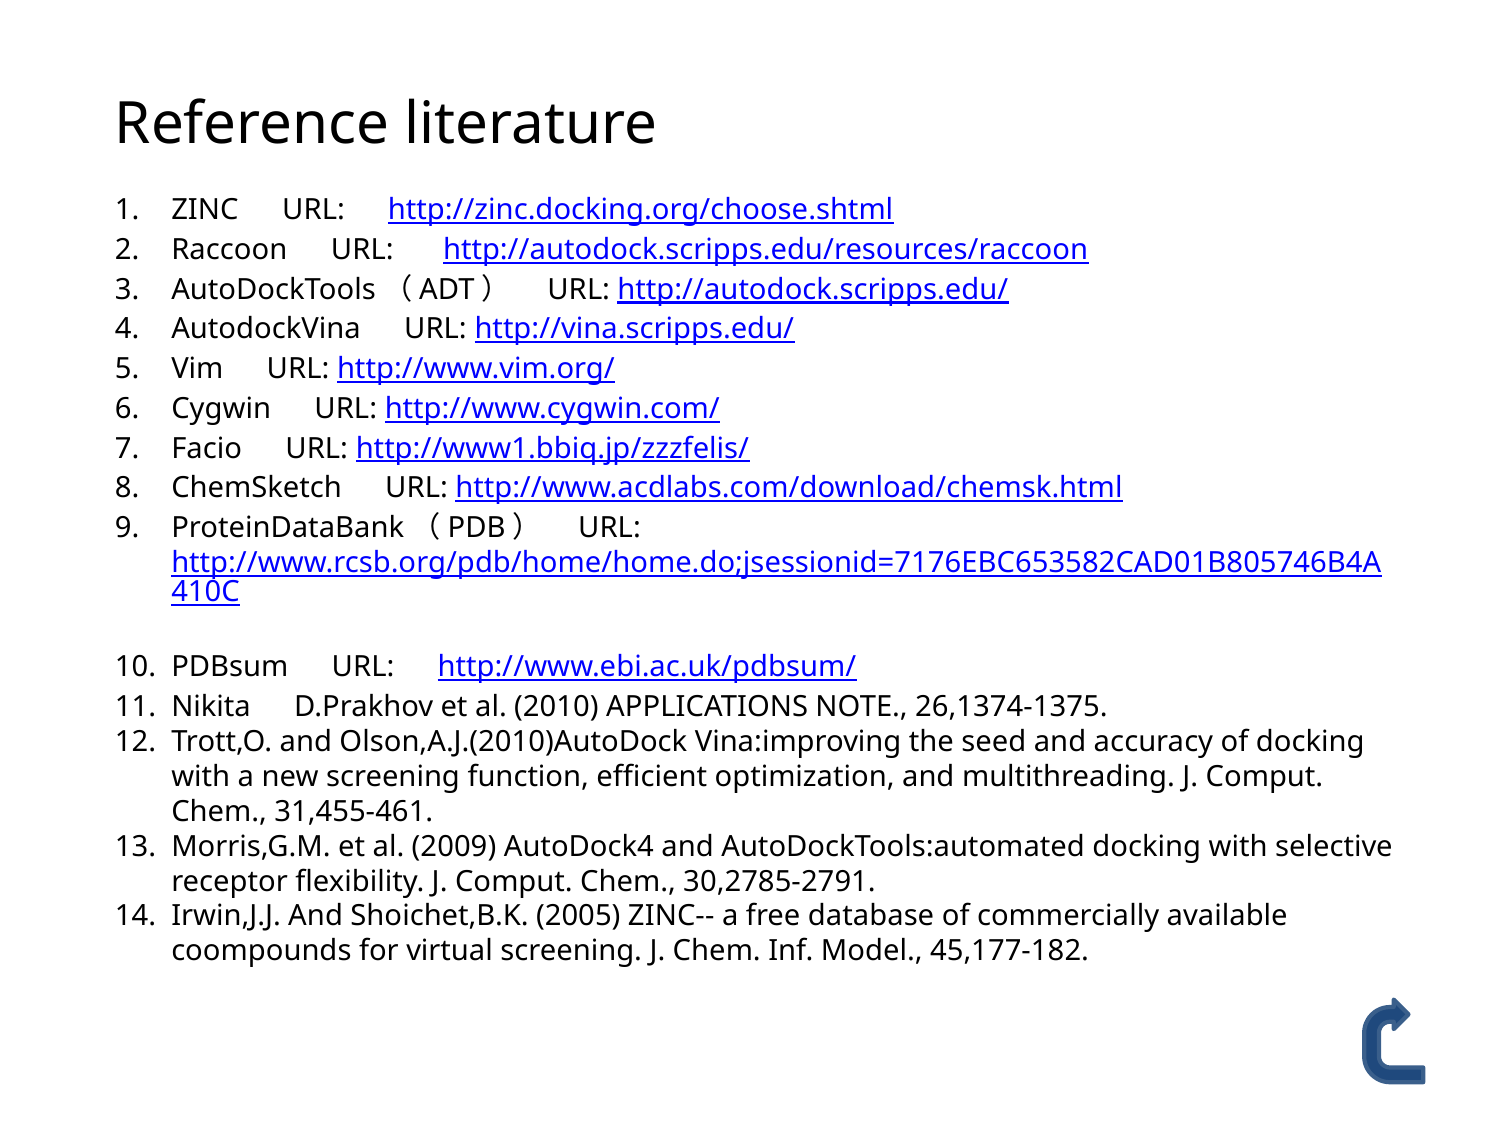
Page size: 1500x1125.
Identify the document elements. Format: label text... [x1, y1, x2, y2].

text_box [1362, 997, 1426, 1085]
text_box Reference literature ZINC URL: http://zinc.docking.org/choose.shtml Raccoon URL: http://autodock.scripps.edu/resources/raccoon AutoDockTools（ADT） URL: http://autodock.scripps.edu/ AutodockVina URL: http://vina.scripps.edu/ Vim URL: http://www.vim.org/ Cygwin URL: http://www.cygwin.com/ Facio URL: http://www1.bbiq.jp/zzzfelis/ ChemSketch URL: http://www.acdlabs.com/download/chemsk.html ProteinDataBank（PDB） URL: http://www.rcsb.org/pdb/home/home.do;jsessionid=7176EBC653582CAD01B805746B4A410C PDBsum URL: http://www.ebi.ac.uk/pdbsum/ Nikita D.Prakhov et al. (2010) APPLICATIONS NOTE., 26,1374-1375. Trott,O. and Olson,A.J.(2010)AutoDock Vina:improving the seed and accuracy of docking with a new screening function, efficient optimization, and multithreading. J. Comput. Chem., 31,455-461. Morris,G.M. et al. (2009) AutoDock4 and AutoDockTools:automated docking with selective receptor flexibility. J. Comput. Chem., 30,2785-2791. Irwin,J.J. And Shoichet,B.K. (2005) ZINC-- a free database of commercially available coompounds for virtual screening. J. Chem. Inf. Model., 45,177-182. [100, 78, 1412, 945]
